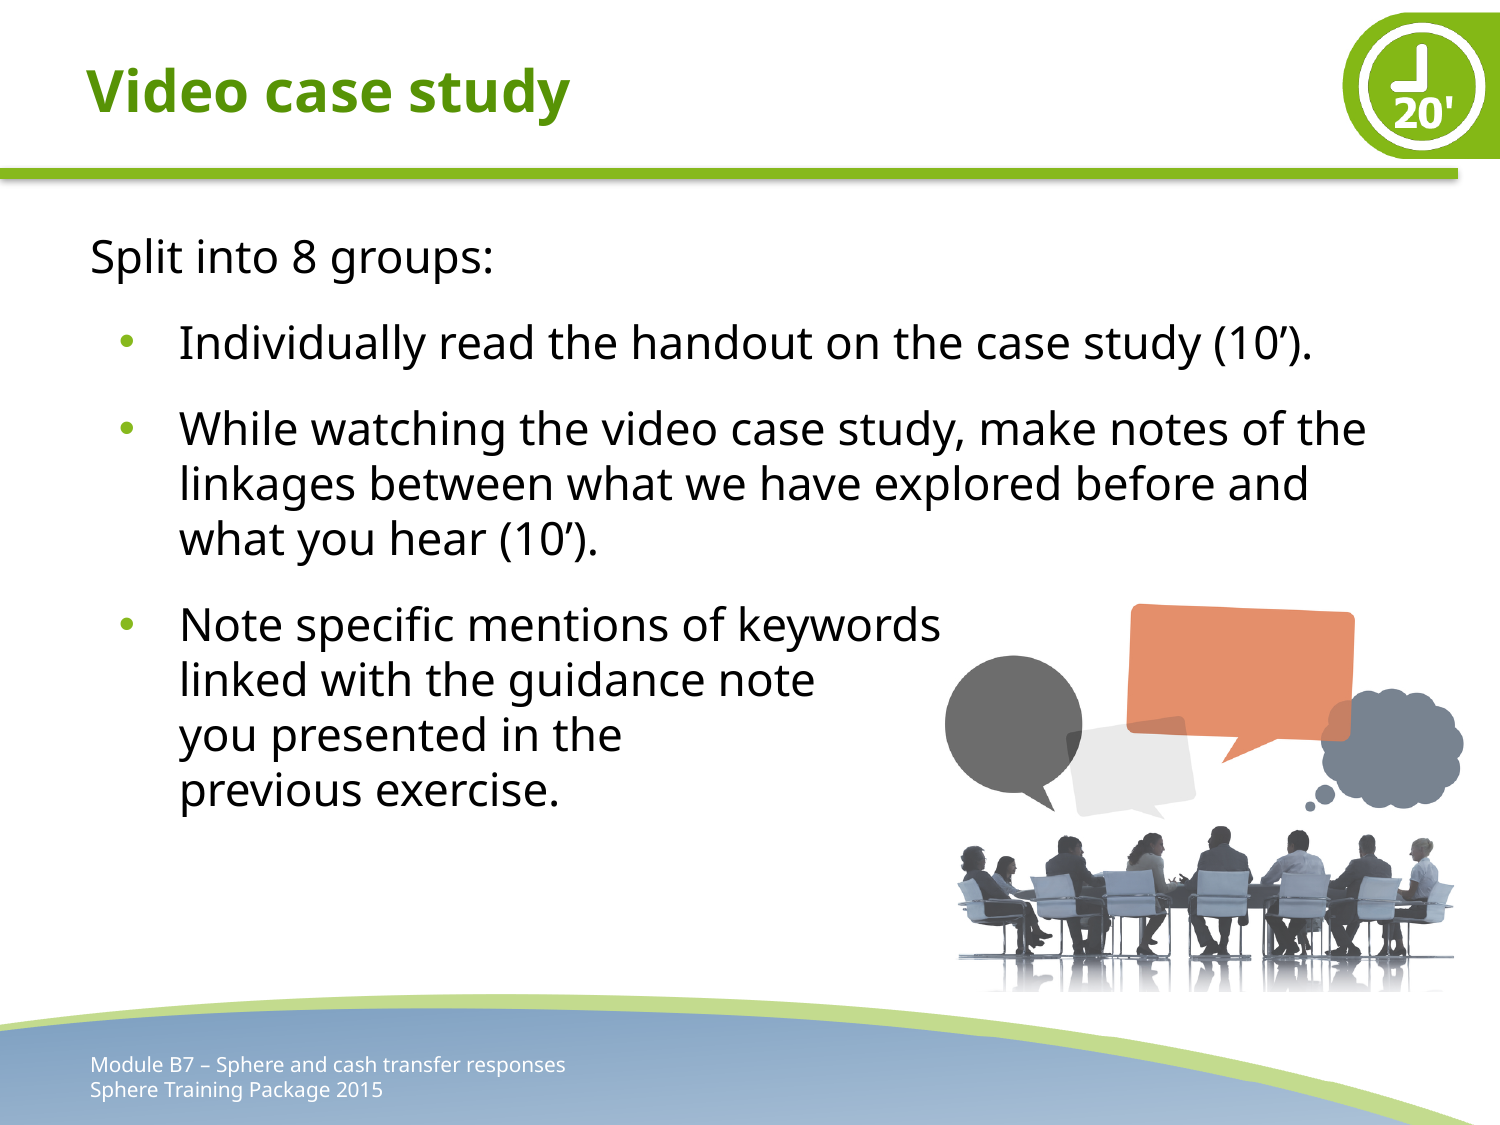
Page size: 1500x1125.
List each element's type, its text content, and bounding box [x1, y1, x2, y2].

picture [0, 992, 1500, 1125]
list Split into 8 groups: Individually read the handout on the case study (10’). While watching the video case study, make notes of the linkages between what we have explored before and what you hear (10’). Note specific mentions of keywords linked with the guidance note you presented in the previous exercise. [75, 219, 1425, 1005]
title Video case study [75, 0, 1425, 178]
footer Module B7 – Sphere and cash transfer responses Sphere Training Package 2015 [75, 1046, 1072, 1107]
picture [1332, 11, 1500, 160]
